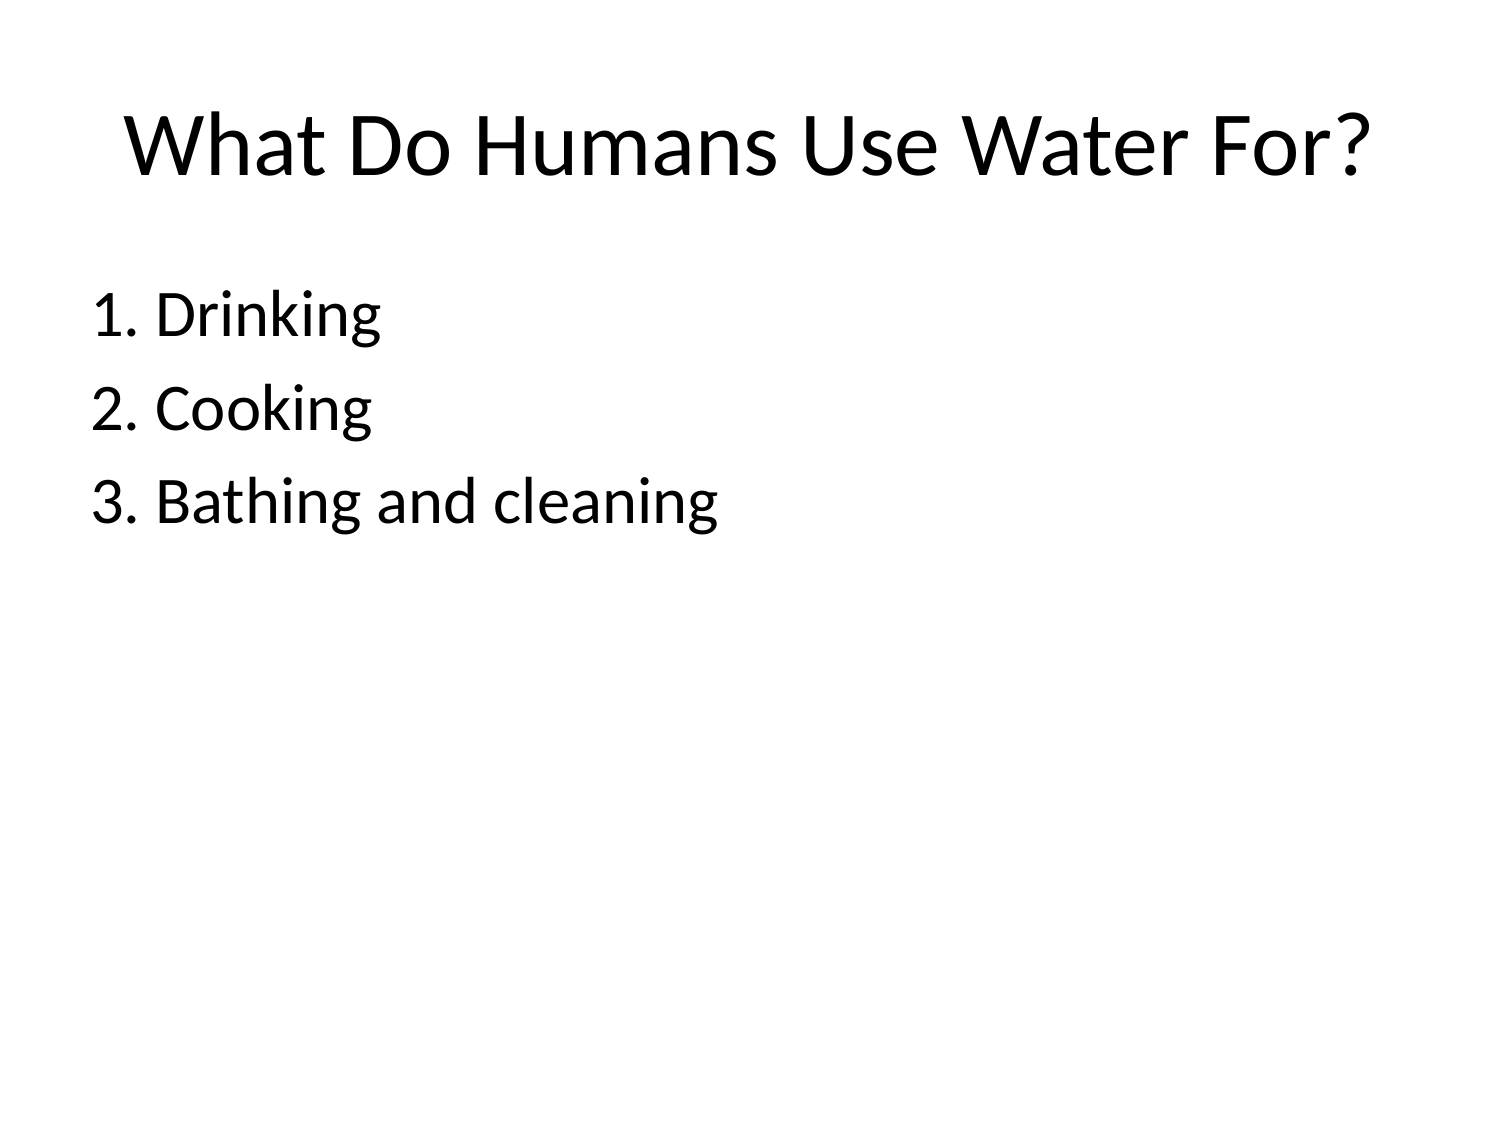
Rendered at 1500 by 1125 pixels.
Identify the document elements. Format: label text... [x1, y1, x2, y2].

list 1. Drinking 2. Cooking 3. Bathing and cleaning [75, 262, 1425, 1005]
title What Do Humans Use Water For? [75, 45, 1425, 233]
